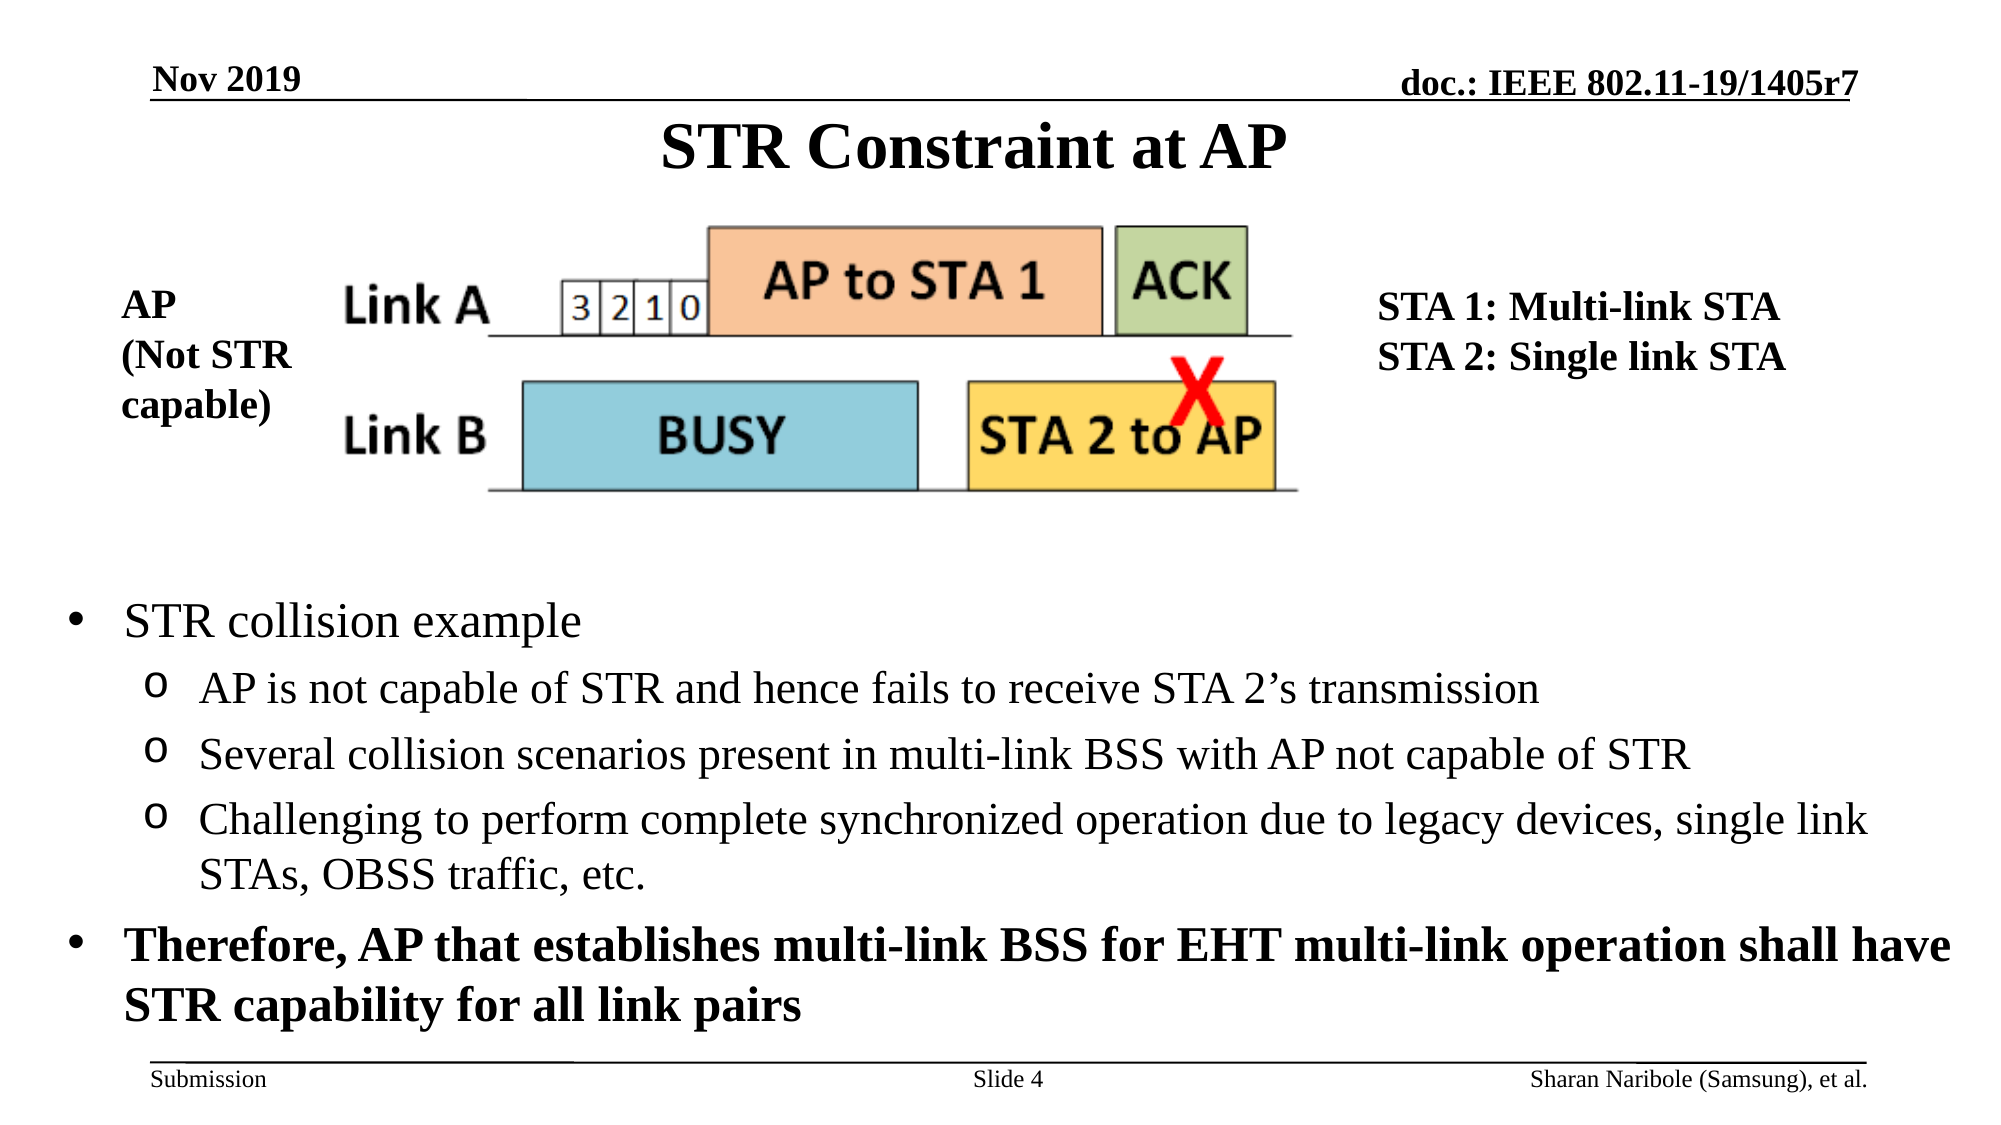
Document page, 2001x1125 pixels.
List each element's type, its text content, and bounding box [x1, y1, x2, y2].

text_box STA 1: Multi-link STA STA 2: Single link STA [1362, 271, 2000, 387]
picture [306, 224, 1305, 513]
text_box AP (Not STR capable) [106, 269, 301, 435]
title STR Constraint at AP [124, 54, 1825, 230]
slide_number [152, 54, 563, 100]
list STR collision example AP is not capable of STR and hence fails to receive STA 2’s transmission Several collision scenarios present in multi-link BSS with AP not capable of STR Challenging to perform complete synchronized operation due to legacy devices, single link STAs, OBSS traffic, etc. Therefore, AP that establishes multi-link BSS for EHT multi-link operation shall have STR capability for all link pairs [51, 579, 1986, 1120]
